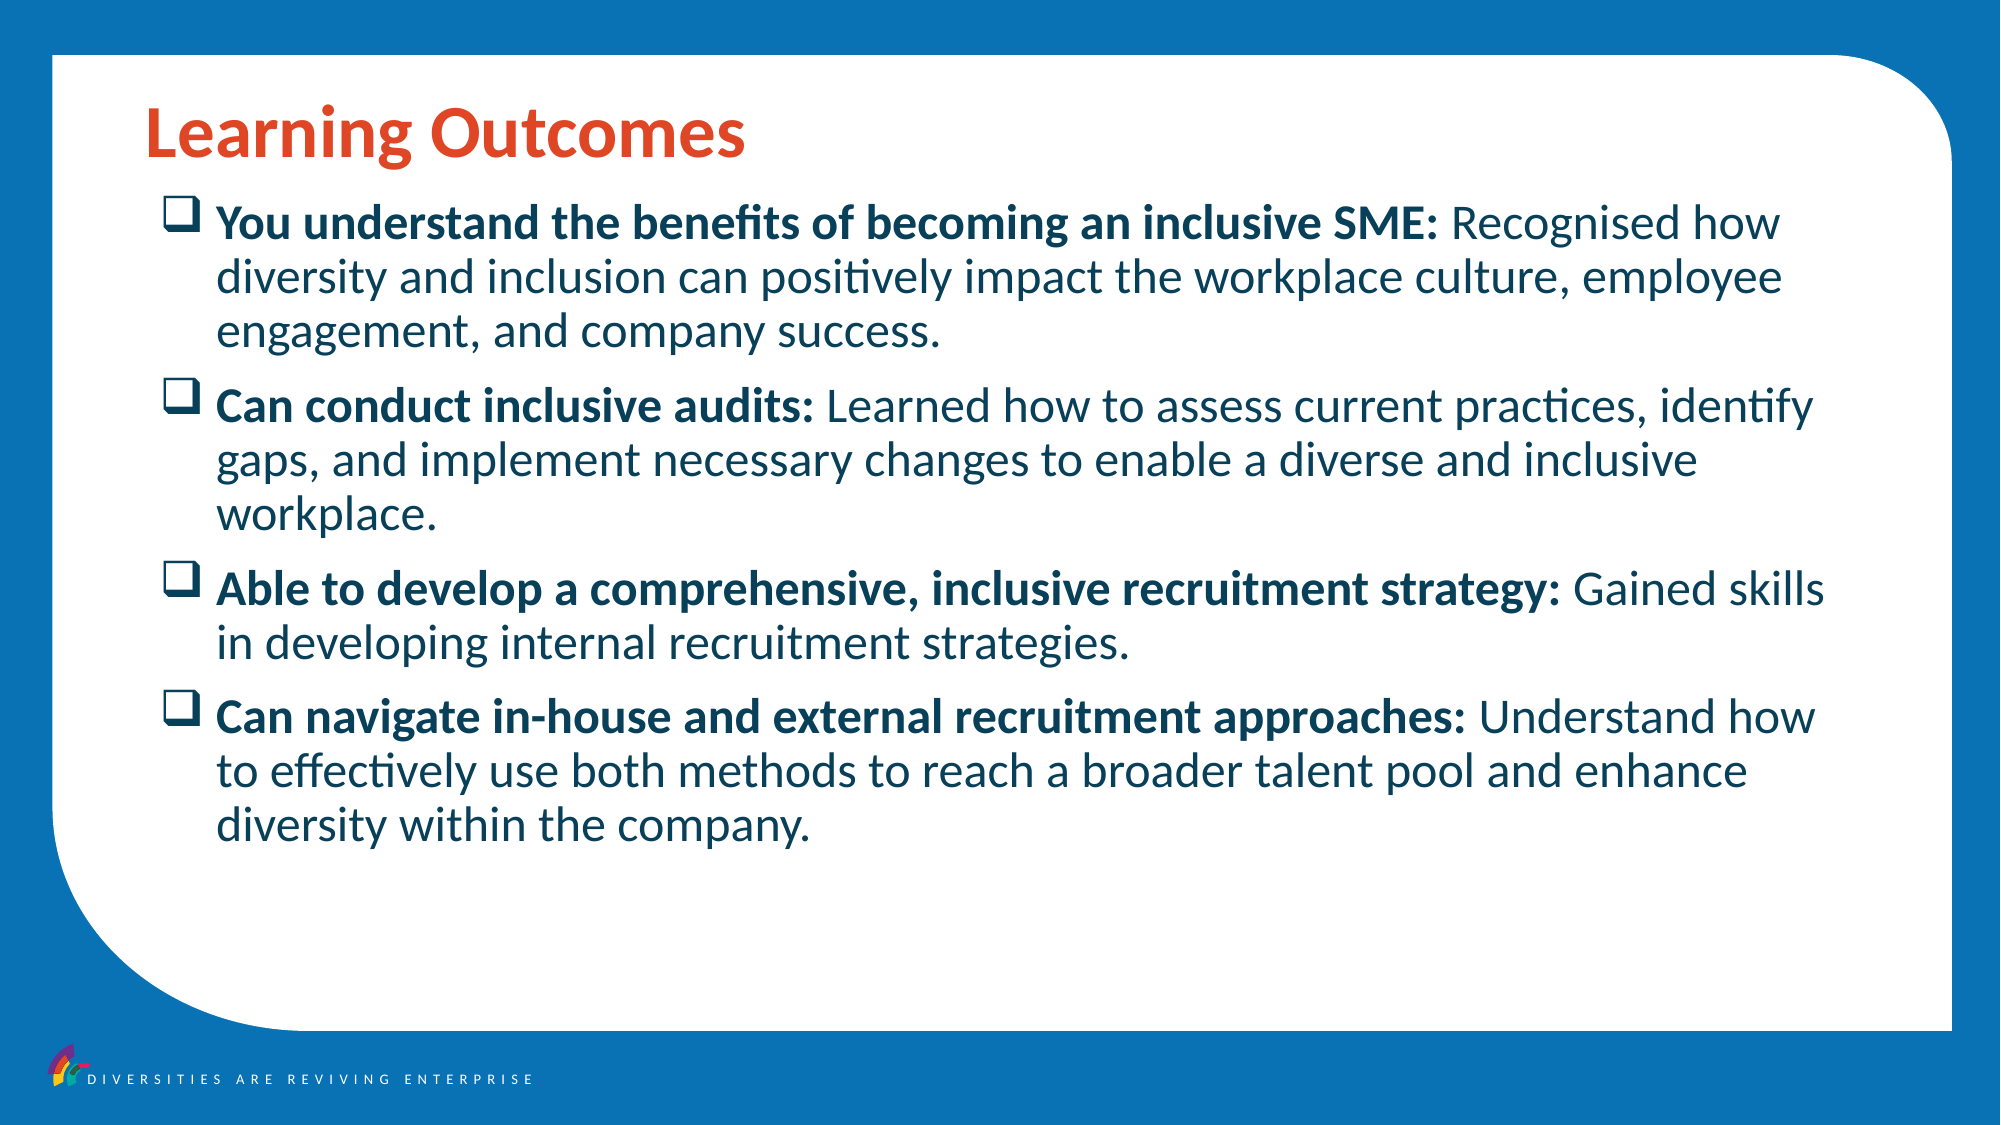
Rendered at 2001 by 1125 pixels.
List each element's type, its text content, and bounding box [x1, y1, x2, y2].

list Learning Outcomes [130, 85, 1869, 217]
list You understand the benefits of becoming an inclusive SME: Recognised how diversity and inclusion can positively impact the workplace culture, employee engagement, and company success. Can conduct inclusive audits: Learned how to assess current practices, identify gaps, and implement necessary changes to enable a diverse and inclusive workplace. Able to develop a comprehensive, inclusive recruitment strategy: Gained skills in developing internal recruitment strategies. Can navigate in-house and external recruitment approaches: Understand how to effectively use both methods to reach a broader talent pool and enhance diversity within the company. [144, 189, 1883, 821]
